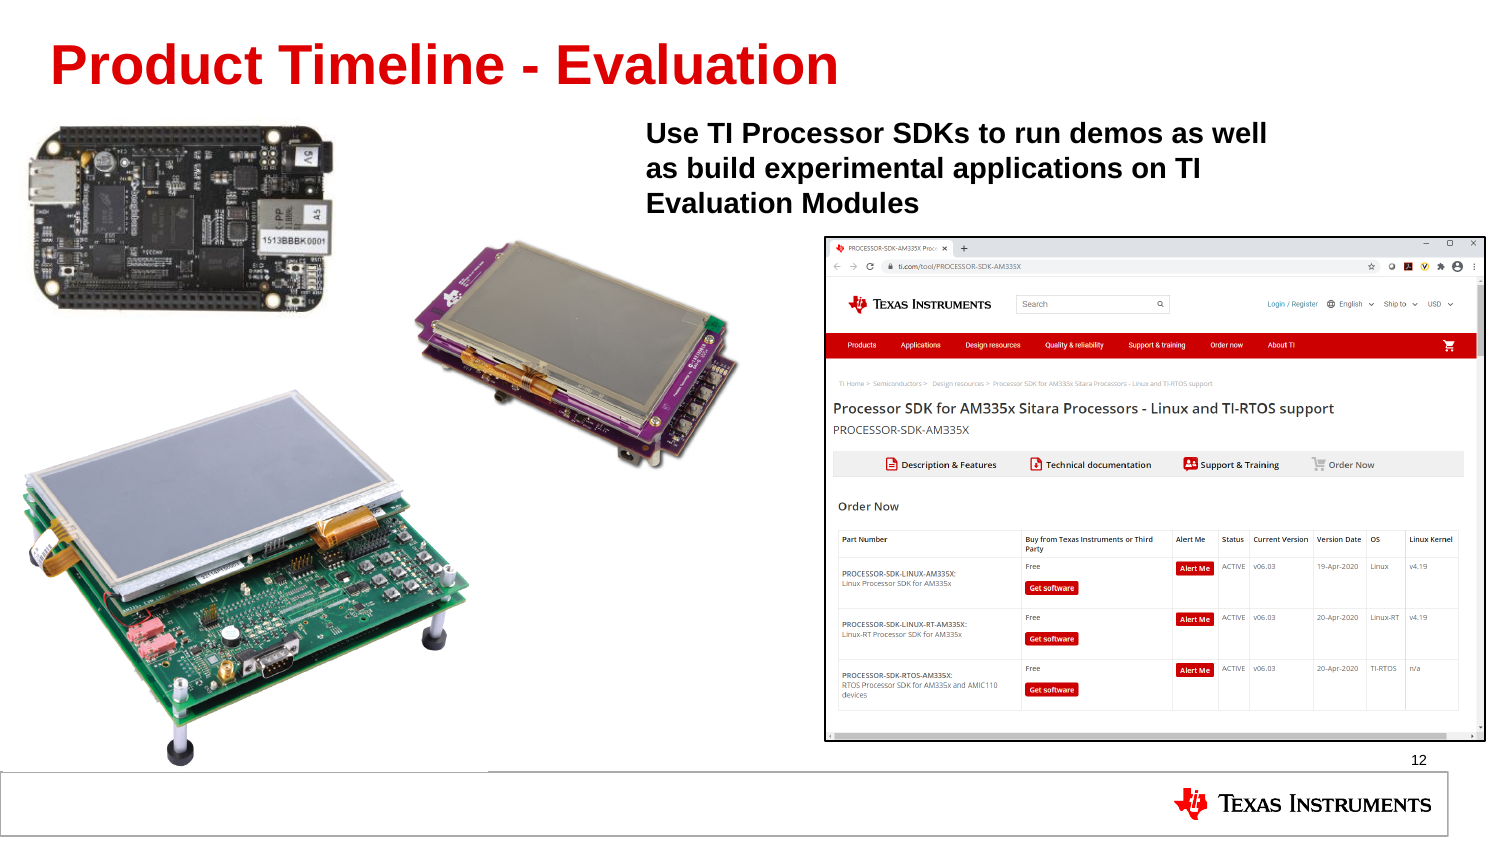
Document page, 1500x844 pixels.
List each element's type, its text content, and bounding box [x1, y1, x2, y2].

picture [825, 237, 1485, 740]
picture [1174, 788, 1431, 820]
picture [2, 101, 367, 336]
title Product Timeline - Evaluation [37, 17, 1426, 119]
text_box Use TI Processor SDKs to run demos as well as build experimental applications on TI Evaluation Modules [631, 106, 1290, 227]
slide_number 12 [1089, 749, 1440, 770]
picture [3, 216, 759, 772]
